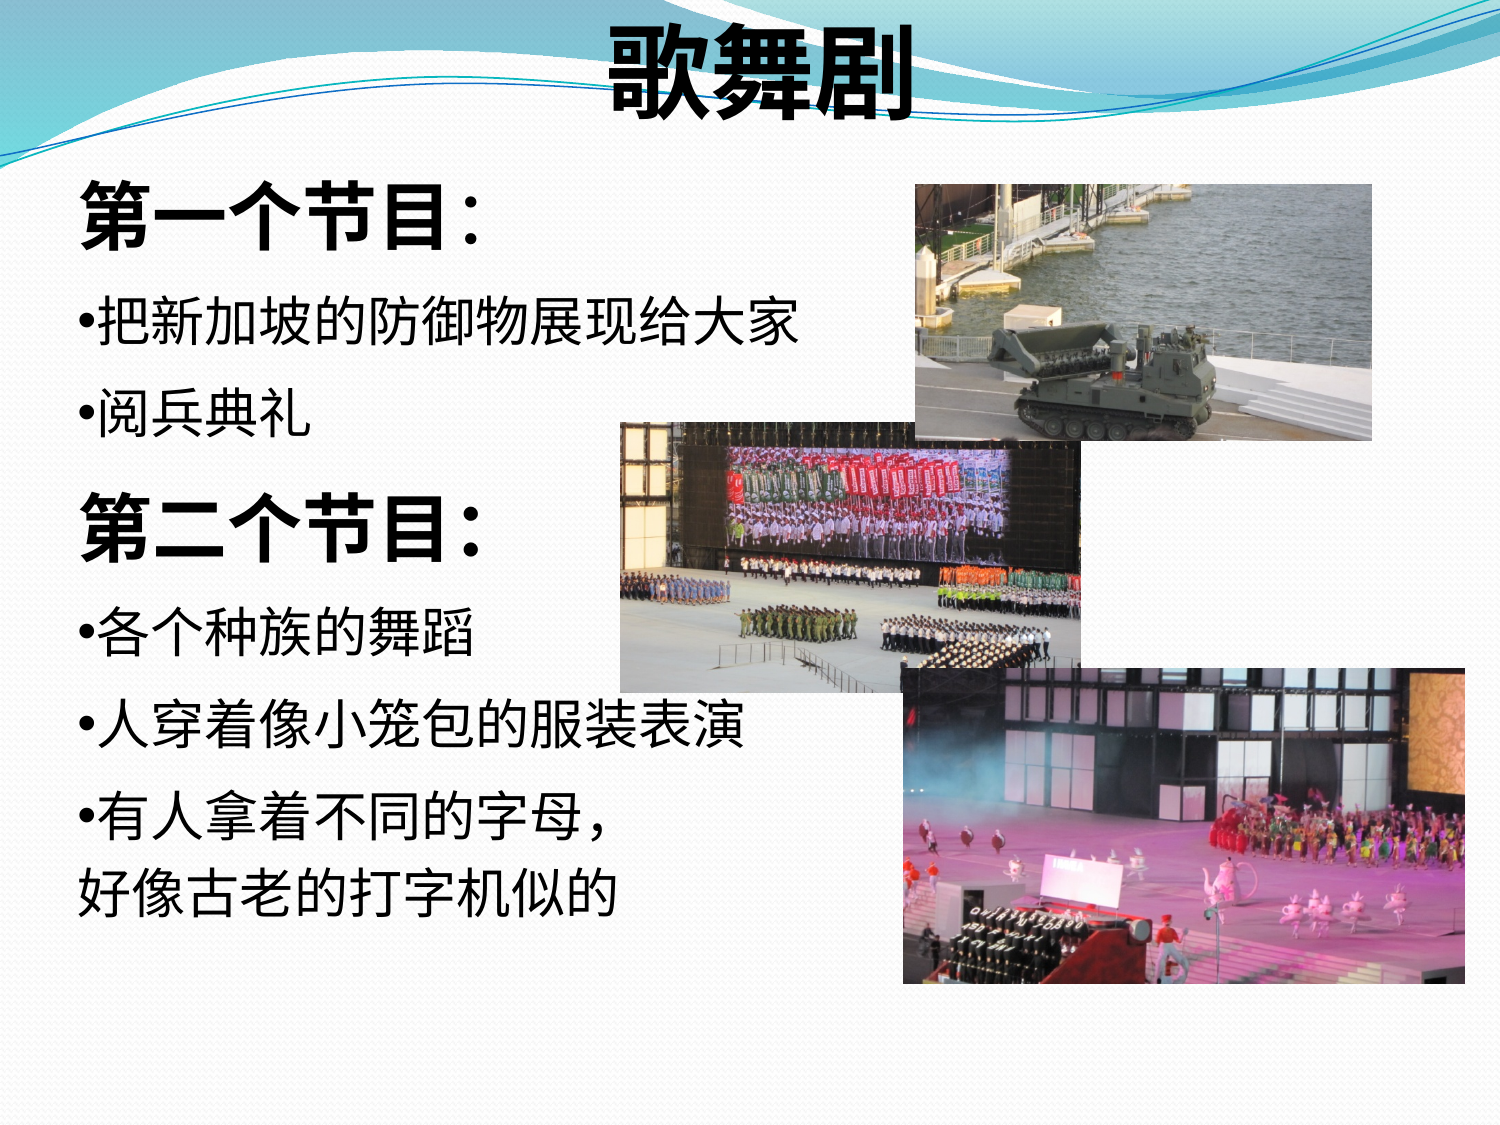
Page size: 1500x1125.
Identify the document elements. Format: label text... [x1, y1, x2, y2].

text_box 歌舞剧 第一个节目： 把新加坡的防御物展现给大家 阅兵典礼 第二个节目： 各个种族的舞蹈 人穿着像小笼包的服装表演 有人拿着不同的字母， 好像古老的打字机似的 [62, 0, 1463, 1045]
picture [619, 421, 1465, 985]
picture [915, 184, 1372, 441]
